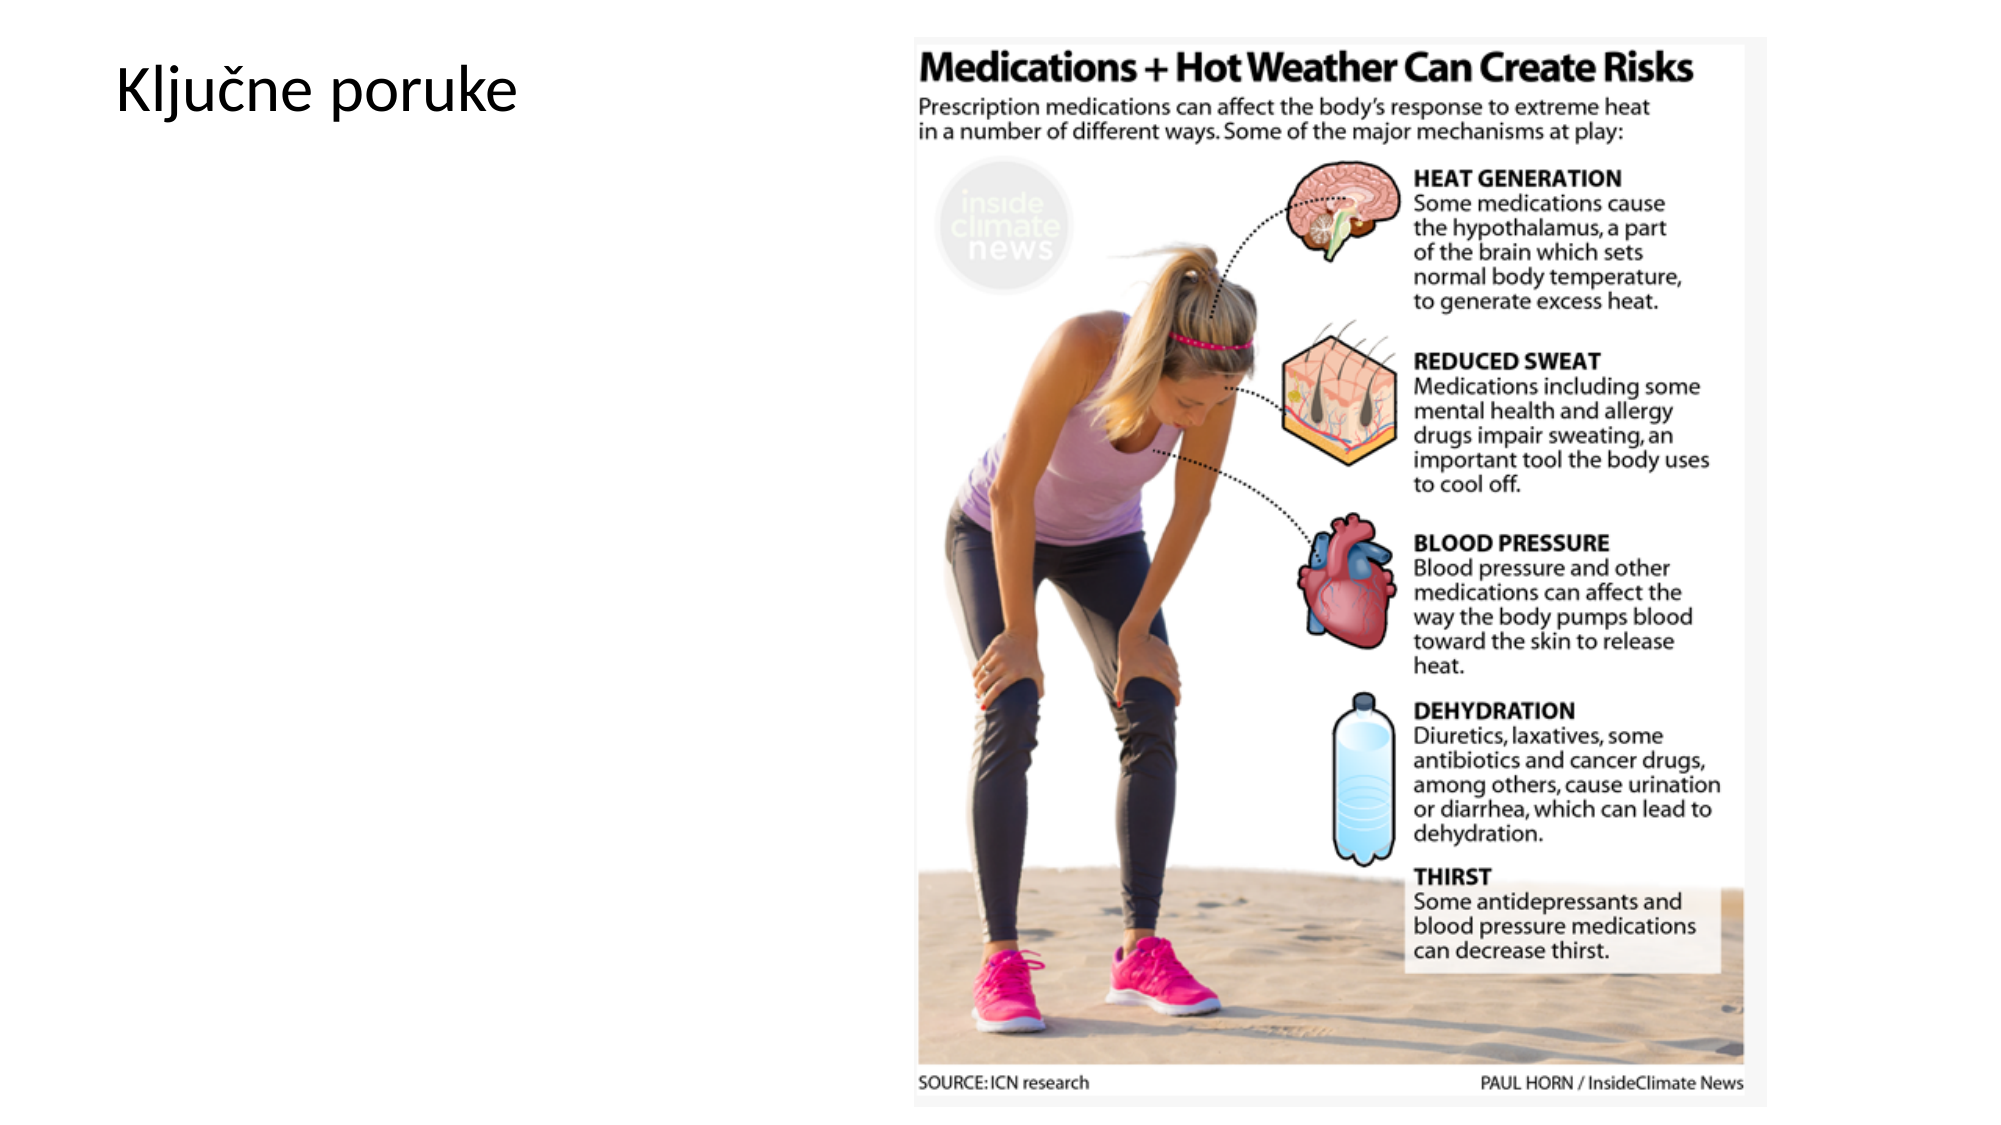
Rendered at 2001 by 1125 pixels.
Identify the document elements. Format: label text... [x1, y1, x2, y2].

picture [914, 37, 1767, 1107]
text_box Ključne poruke [101, 37, 849, 133]
